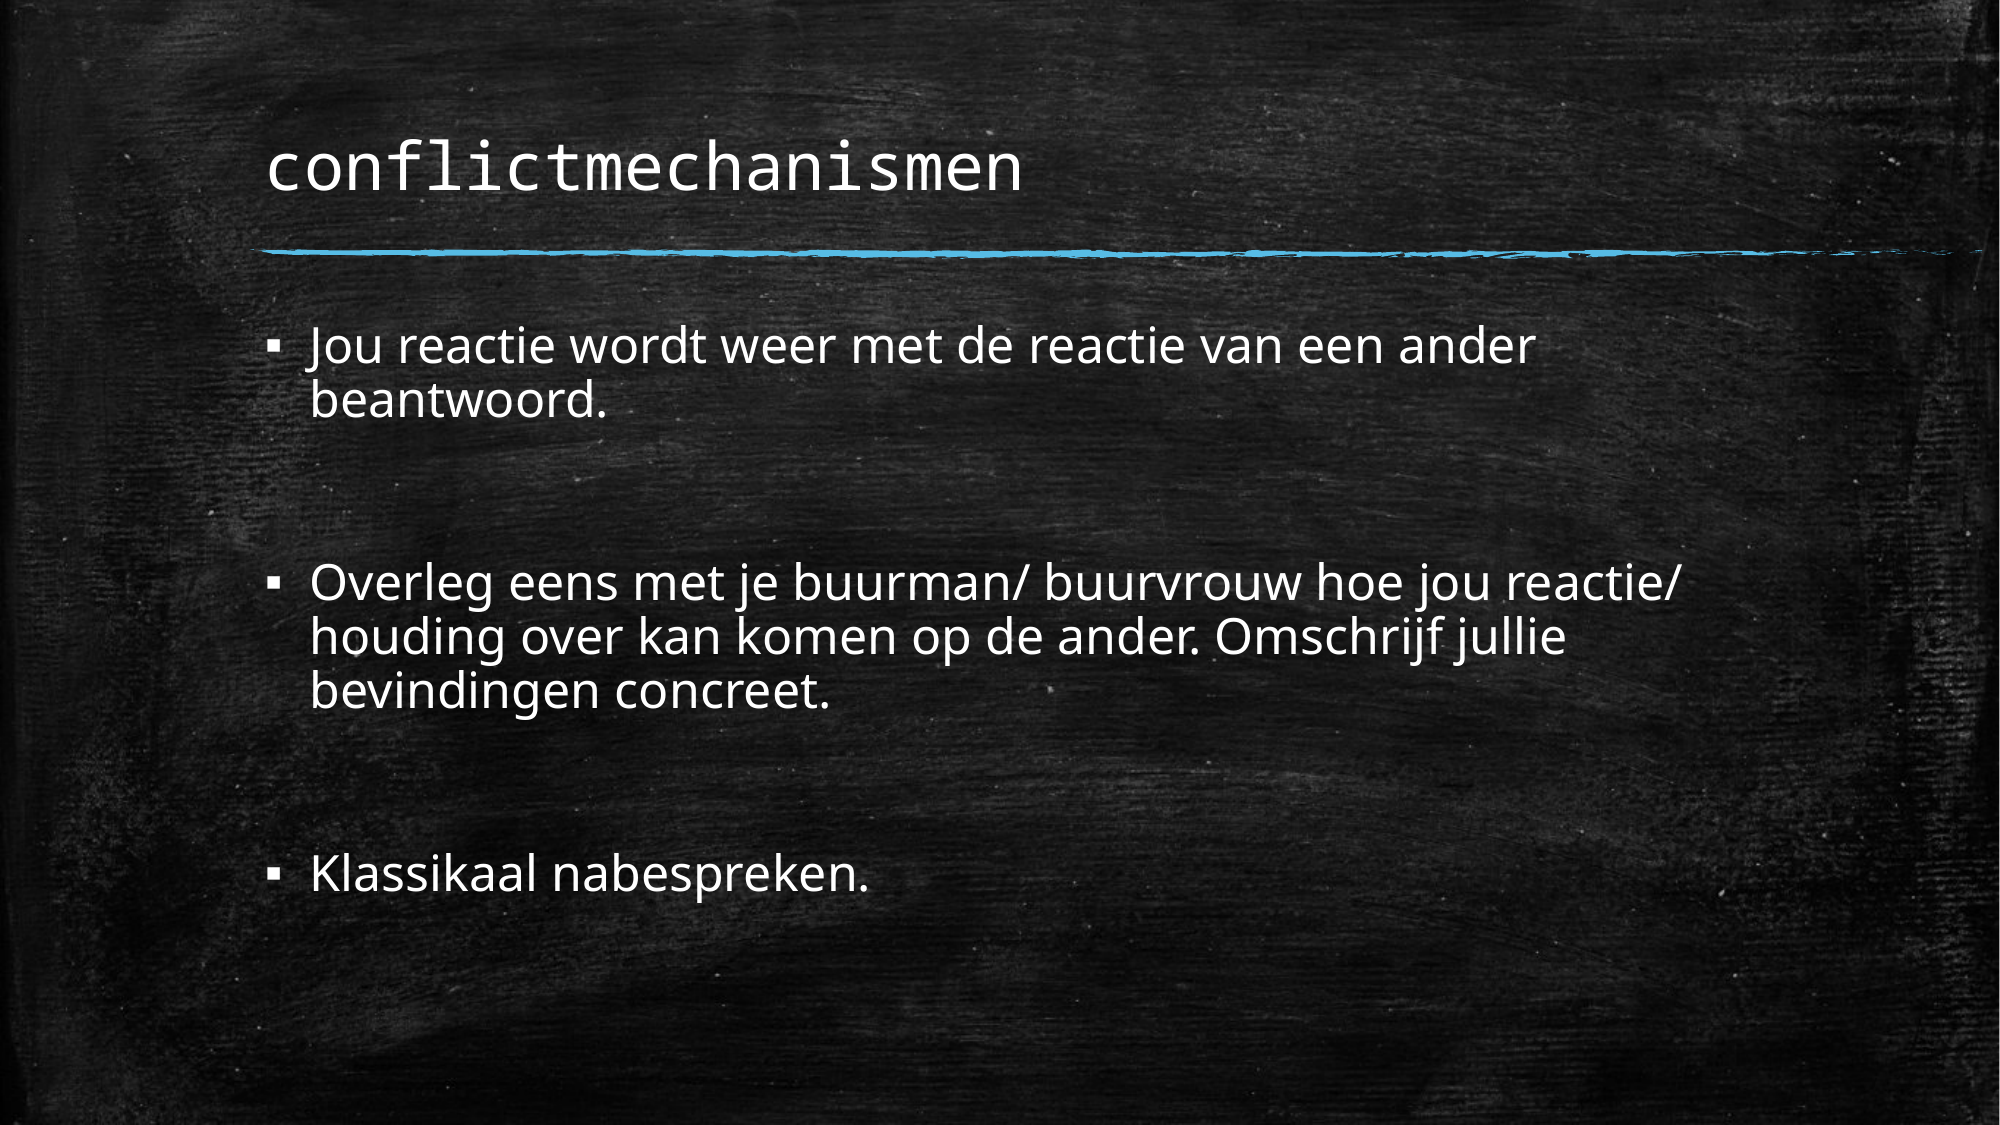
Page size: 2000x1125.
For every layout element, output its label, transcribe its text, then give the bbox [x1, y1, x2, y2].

title conflictmechanismen [249, 45, 1750, 213]
list Jou reactie wordt weer met de reactie van een ander beantwoord. Overleg eens met je buurman/ buurvrouw hoe jou reactie/ houding over kan komen op de ander. Omschrijf jullie bevindingen concreet. Klassikaal nabespreken. [249, 312, 1750, 1013]
